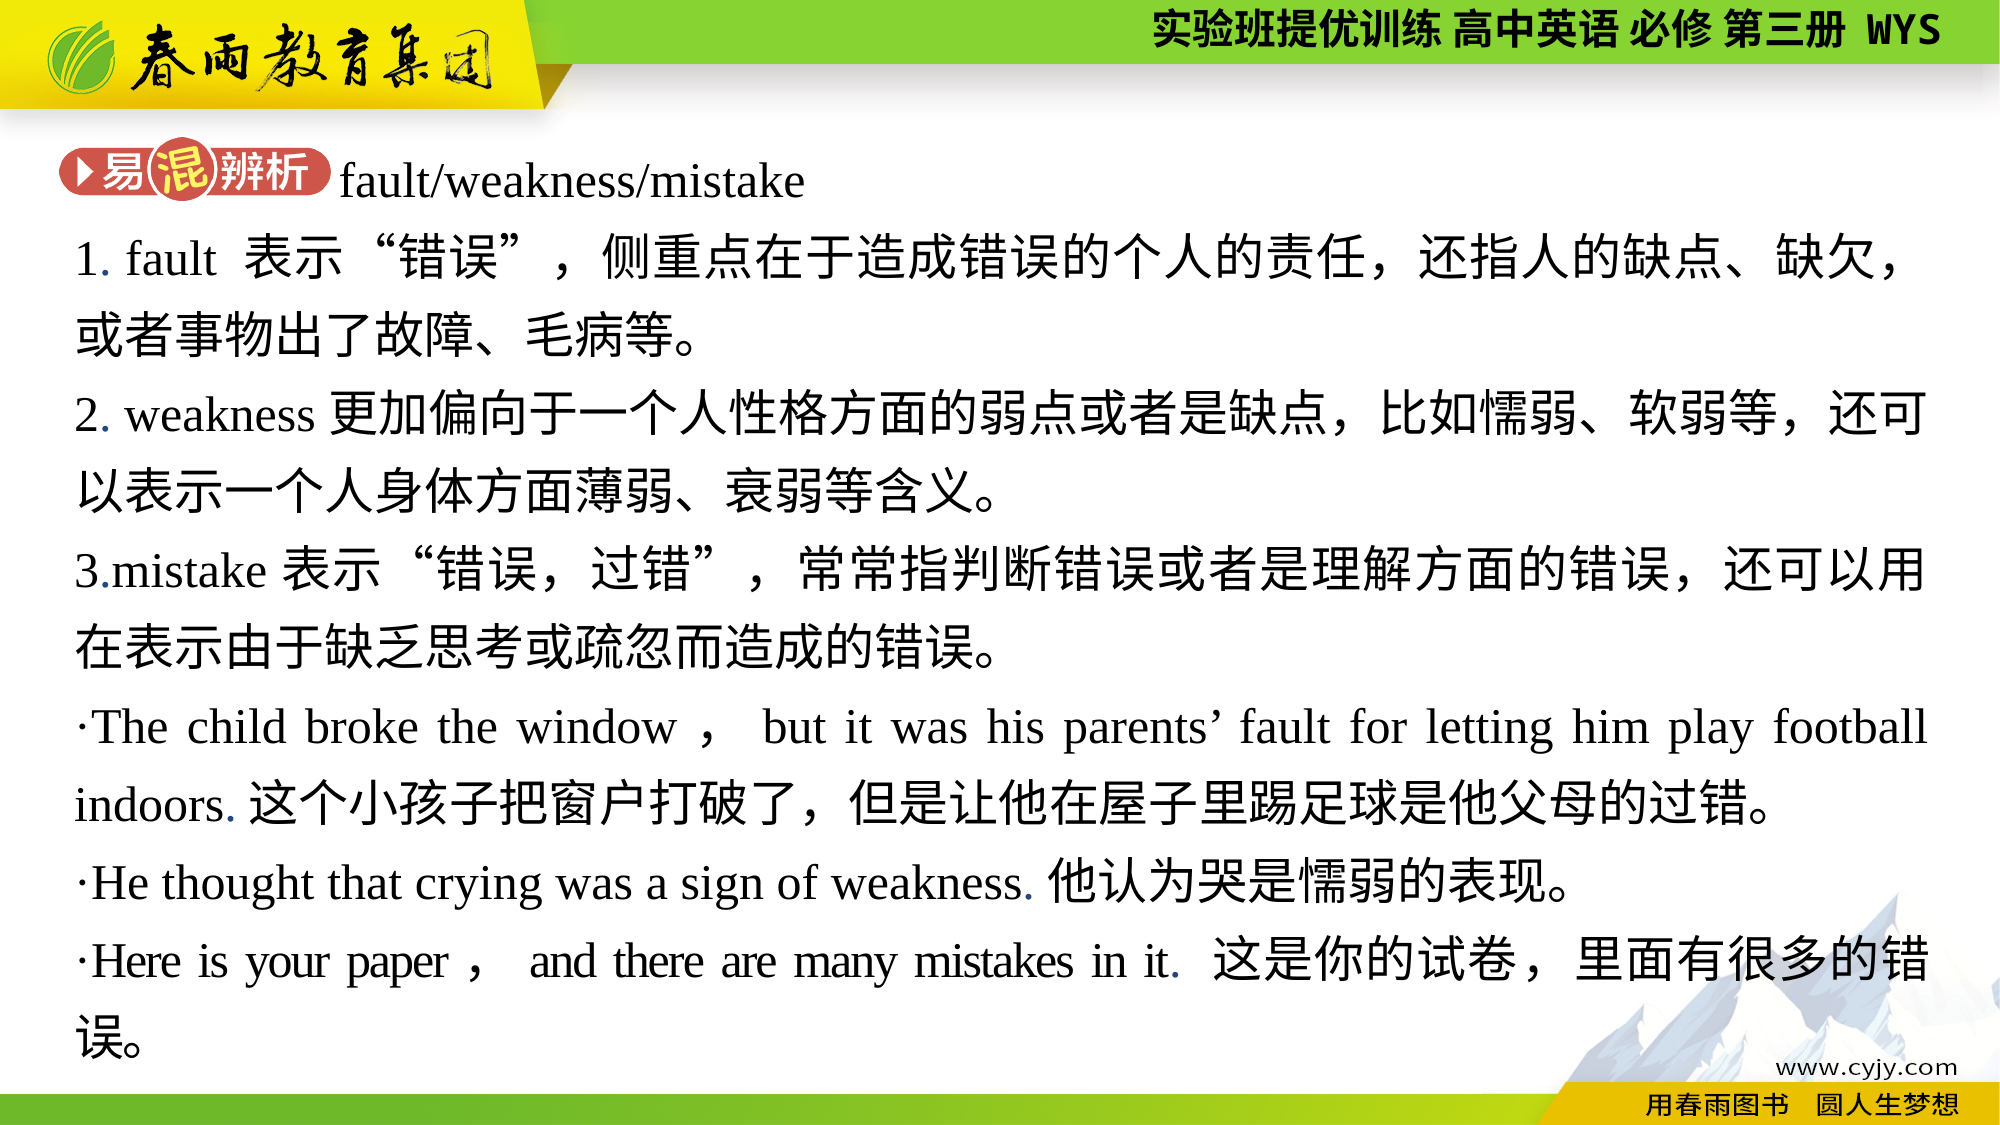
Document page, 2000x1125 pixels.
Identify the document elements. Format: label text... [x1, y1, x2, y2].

list fault/weakness/mistake 1. fault 表示“错误”，侧重点在于造成错误的个人的责任，还指人的缺点、缺欠，或者事物出了故障、毛病等。 2. weakness更加偏向于一个人性格方面的弱点或者是缺点，比如懦弱、软弱等，还可以表示一个人身体方面薄弱、衰弱等含义。 3.mistake表示“错误，过错”，常常指判断错误或者是理解方面的错误，还可以用在表示由于缺乏思考或疏忽而造成的错误。 ·The child broke the window，but it was his parents’ fault for letting him play football indoors.这个小孩子把窗户打破了，但是让他在屋子里踢足球是他父母的过错。 ·He thought that crying was a sign of weakness.他认为哭是懦弱的表现。 ·Here is your paper，and there are many mistakes in it. 这是你的试卷，里面有很多的错误。 [59, 122, 1944, 996]
picture [0, 0, 2000, 1125]
